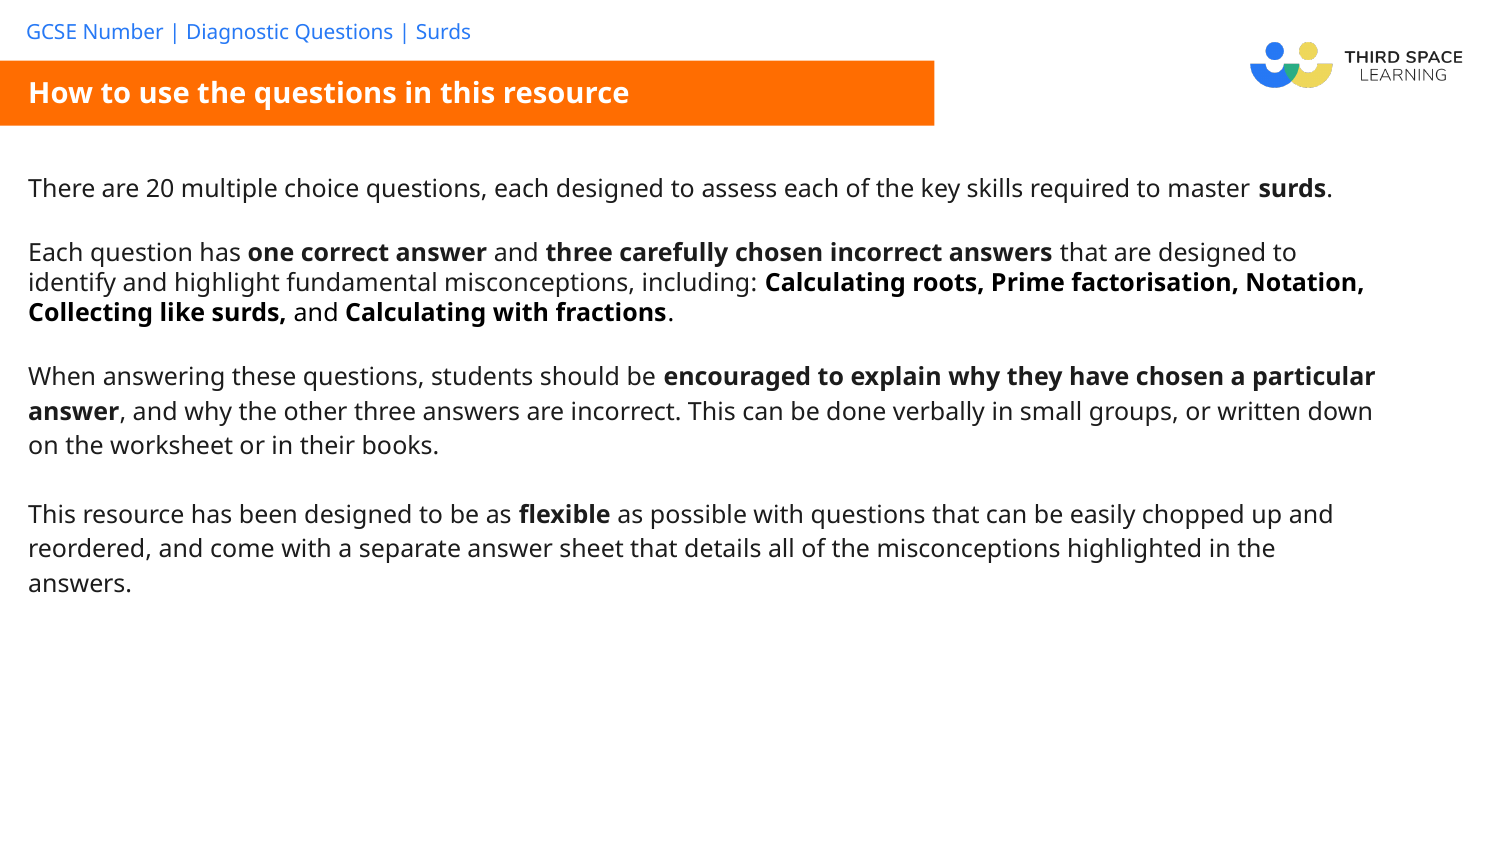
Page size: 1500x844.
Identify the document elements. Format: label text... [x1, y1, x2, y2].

text_box How to use the questions in this resource [13, 59, 658, 125]
picture [1250, 33, 1465, 99]
text_box There are 20 multiple choice questions, each designed to assess each of the key skills required to master surds. Each question has one correct answer and three carefully chosen incorrect answers that are designed to identify and highlight fundamental misconceptions, including: Calculating roots, Prime factorisation, Notation, Collecting like surds, and Calculating with fractions. When answering these questions, students should be encouraged to explain why they have chosen a particular answer, and why the other three answers are incorrect. This can be done verbally in small groups, or written down on the worksheet or in their books. This resource has been designed to be as flexible as possible with questions that can be easily chopped up and reordered, and come with a separate answer sheet that details all of the misconceptions highlighted in the answers. [13, 164, 1403, 695]
